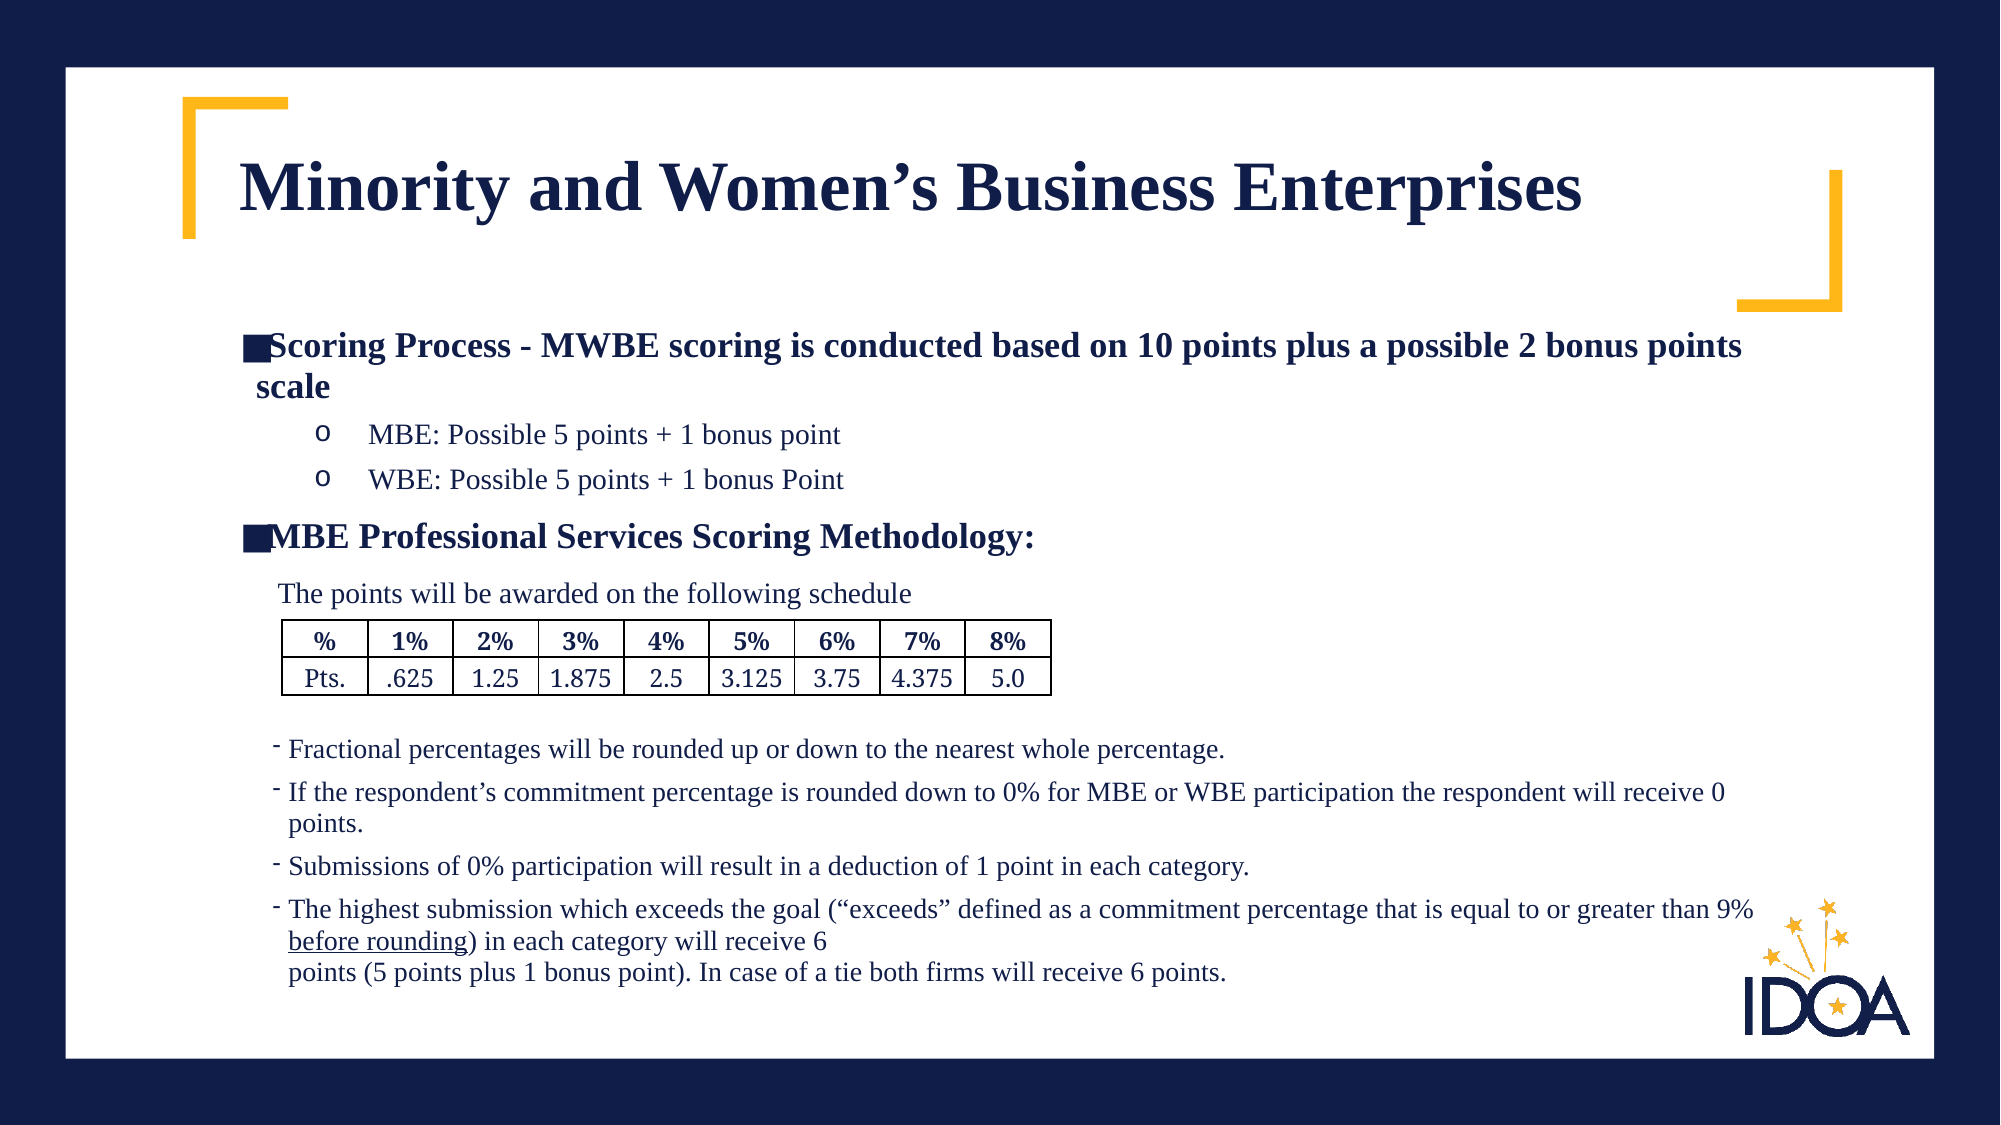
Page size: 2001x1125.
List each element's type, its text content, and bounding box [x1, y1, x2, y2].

title Minority and Women’s Business Enterprises [225, 142, 1800, 279]
table_cell .625 [369, 658, 452, 694]
table_header 2% [454, 621, 538, 656]
table_header 4% [625, 621, 708, 656]
table_header 7% [881, 621, 964, 656]
table_cell 5.0 [966, 658, 1050, 694]
table_header 6% [795, 621, 879, 656]
table_header % [283, 621, 367, 656]
table_header 8% [966, 621, 1050, 656]
table_cell 1.875 [539, 658, 623, 694]
table_cell 1.25 [454, 658, 538, 694]
list Scoring Process - MWBE scoring is conducted based on 10 points plus a possible 2 bonus points scale MBE: Possible 5 points + 1 bonus point WBE: Possible 5 points + 1 bonus Point MBE Professional Services Scoring Methodology: The points will be awarded on the following schedule Fractional percentages will be rounded up or down to the nearest whole percentage. If the respondent’s commitment percentage is rounded down to 0% for MBE or WBE participation the respondent will receive 0 points. Submissions of 0% participation will result in a deduction of 1 point in each category. The highest submission which exceeds the goal (“exceeds” defined as a commitment percentage that is equal to or greater than 9% before rounding) in each category will receive 6 points (5 points plus 1 bonus point). In case of a tie both firms will receive 6 points. [225, 317, 1800, 997]
table_header 1% [369, 621, 452, 656]
picture [1702, 857, 1959, 1114]
table_cell 3.125 [710, 658, 794, 694]
table_cell 4.375 [881, 658, 964, 694]
table_cell 3.75 [795, 658, 879, 694]
table_header 5% [710, 621, 794, 656]
table_cell Pts. [283, 658, 367, 694]
table_cell 2.5 [625, 658, 708, 694]
table_header 3% [539, 621, 623, 656]
